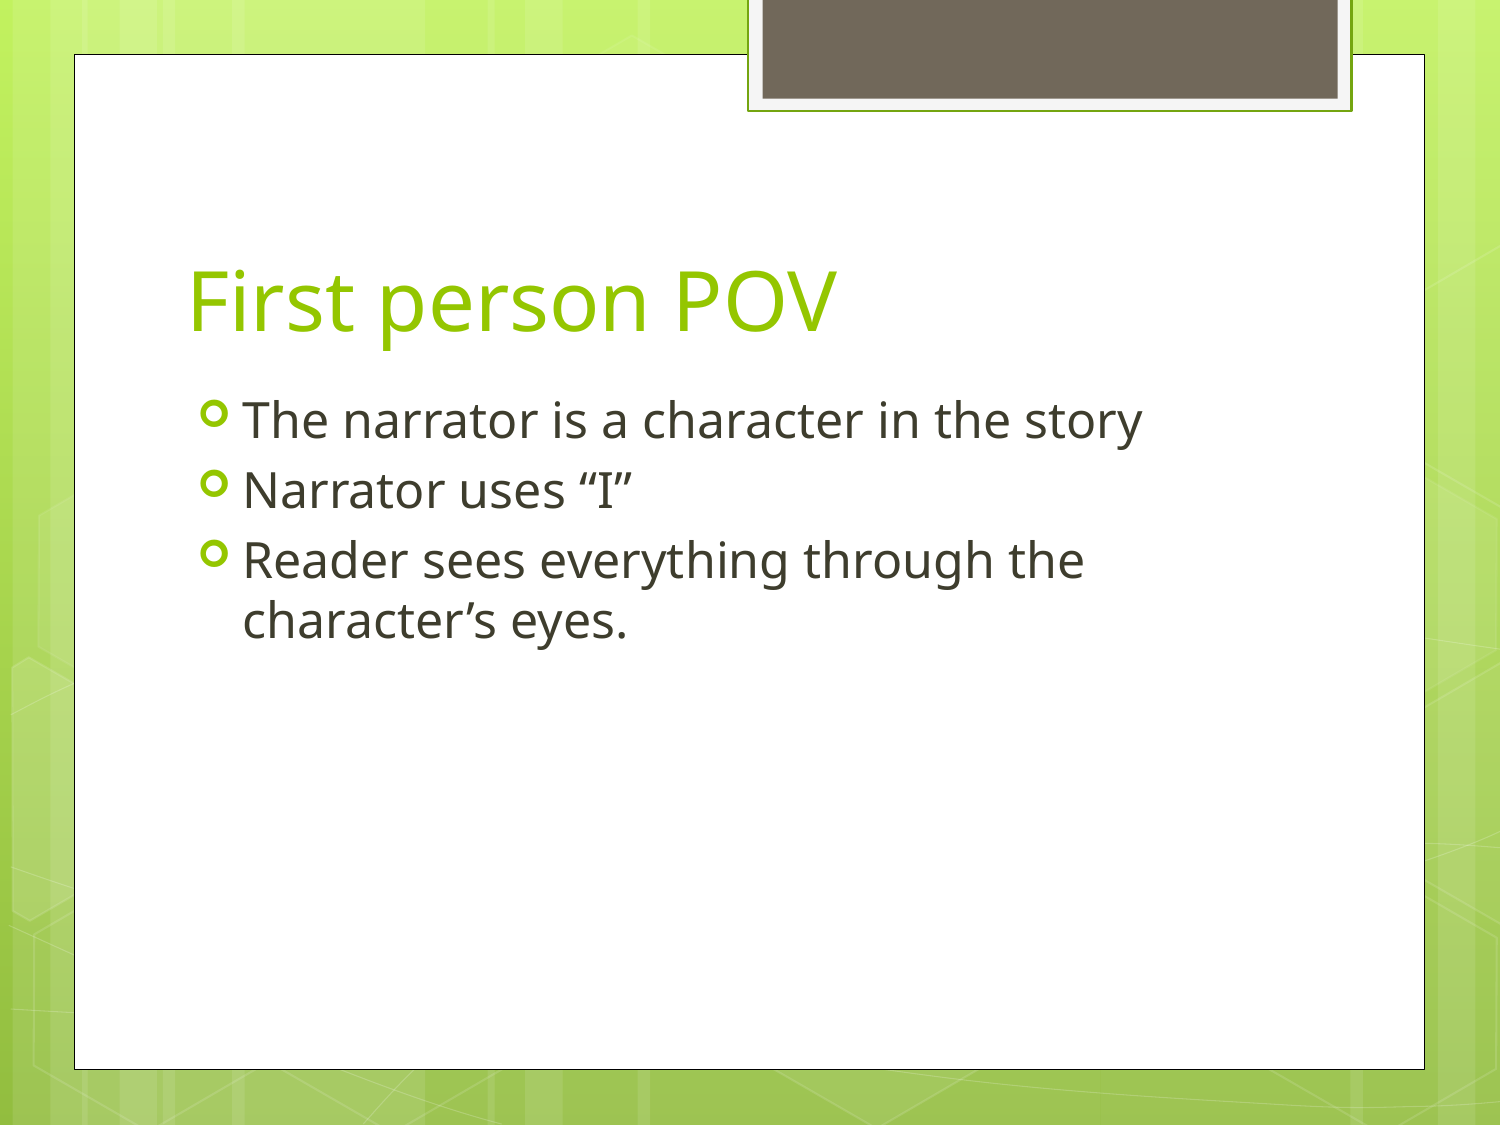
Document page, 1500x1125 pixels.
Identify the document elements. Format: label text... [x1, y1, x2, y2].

title First person POV [171, 168, 1324, 357]
list The narrator is a character in the story Narrator uses “I” Reader sees everything through the character’s eyes. [171, 381, 1283, 957]
